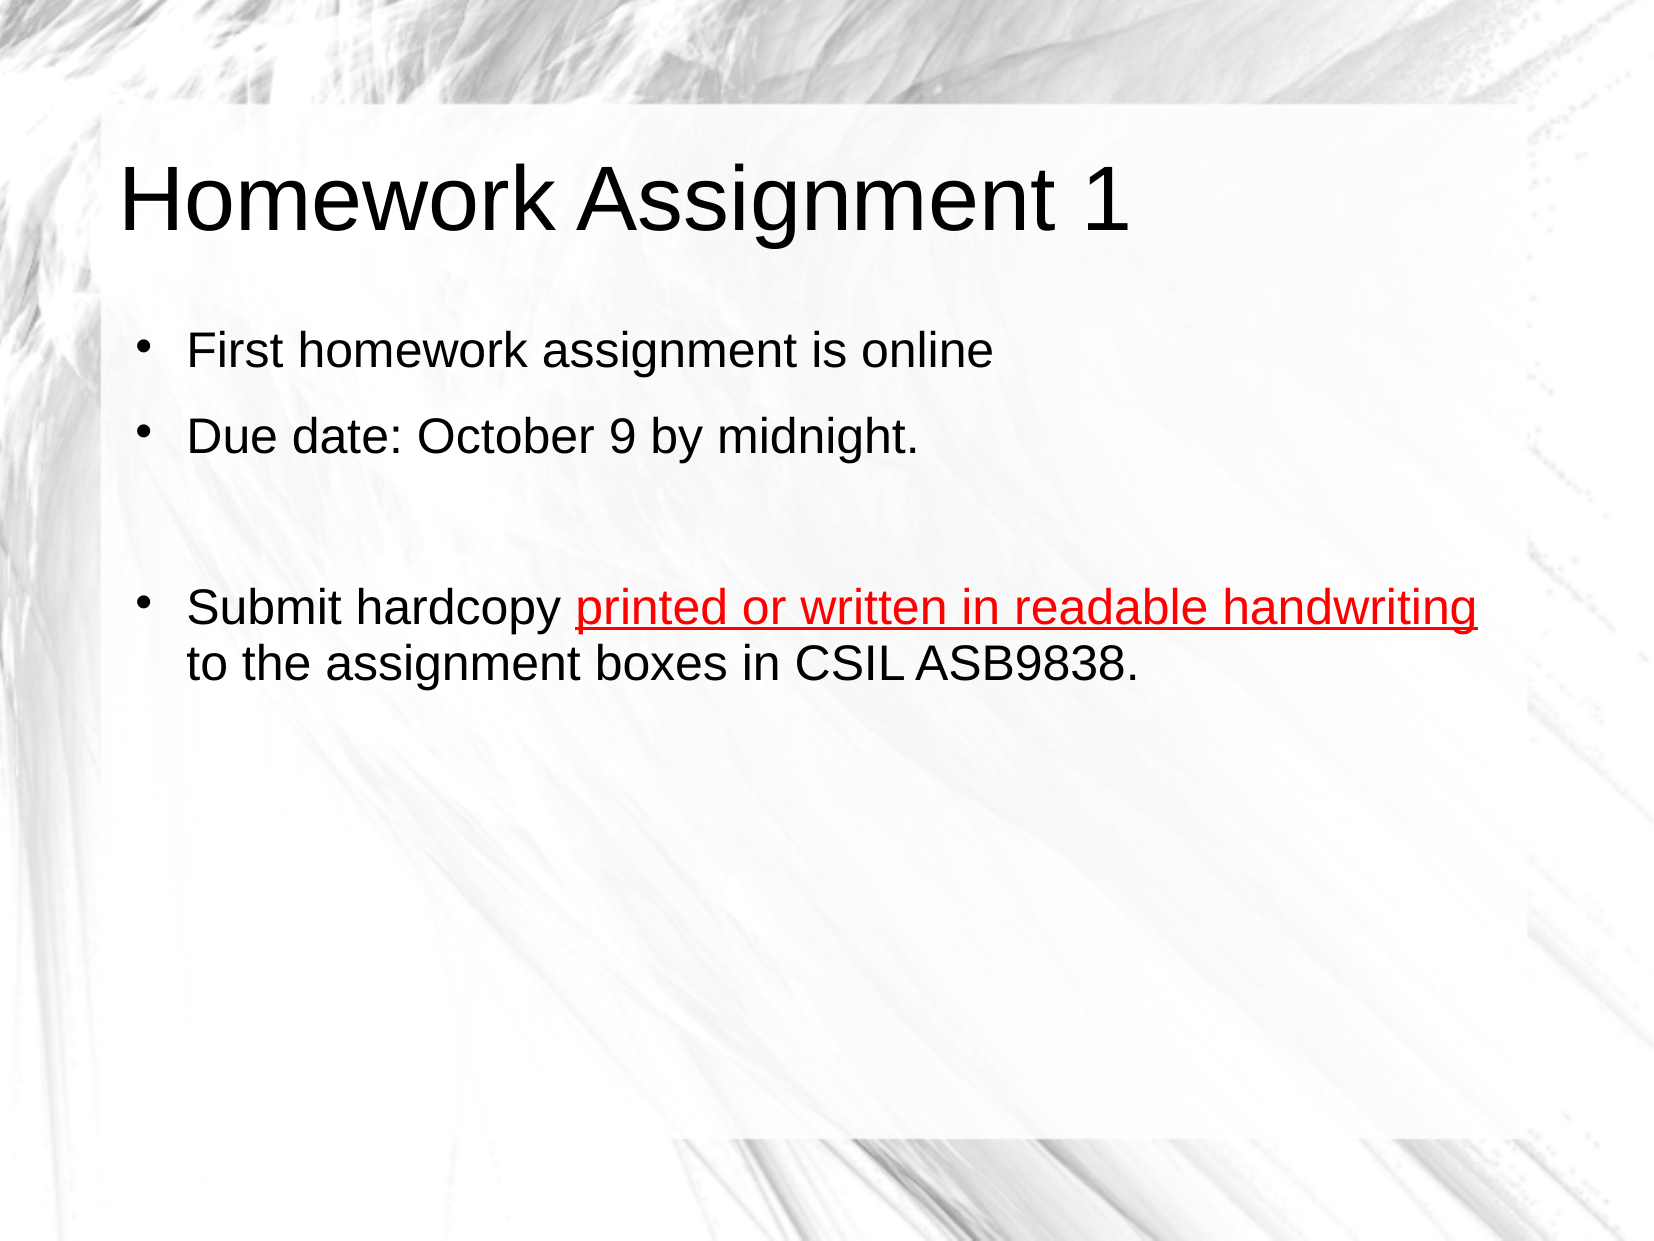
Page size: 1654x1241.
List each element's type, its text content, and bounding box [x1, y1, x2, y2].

list First homework assignment is online Due date: October 9 by midnight. Submit hardcopy printed or written in readable handwriting to the assignment boxes in CSIL ASB9838. [118, 319, 1571, 1109]
picture [0, 0, 1654, 1241]
title Homework Assignment 1 [118, 93, 1506, 299]
